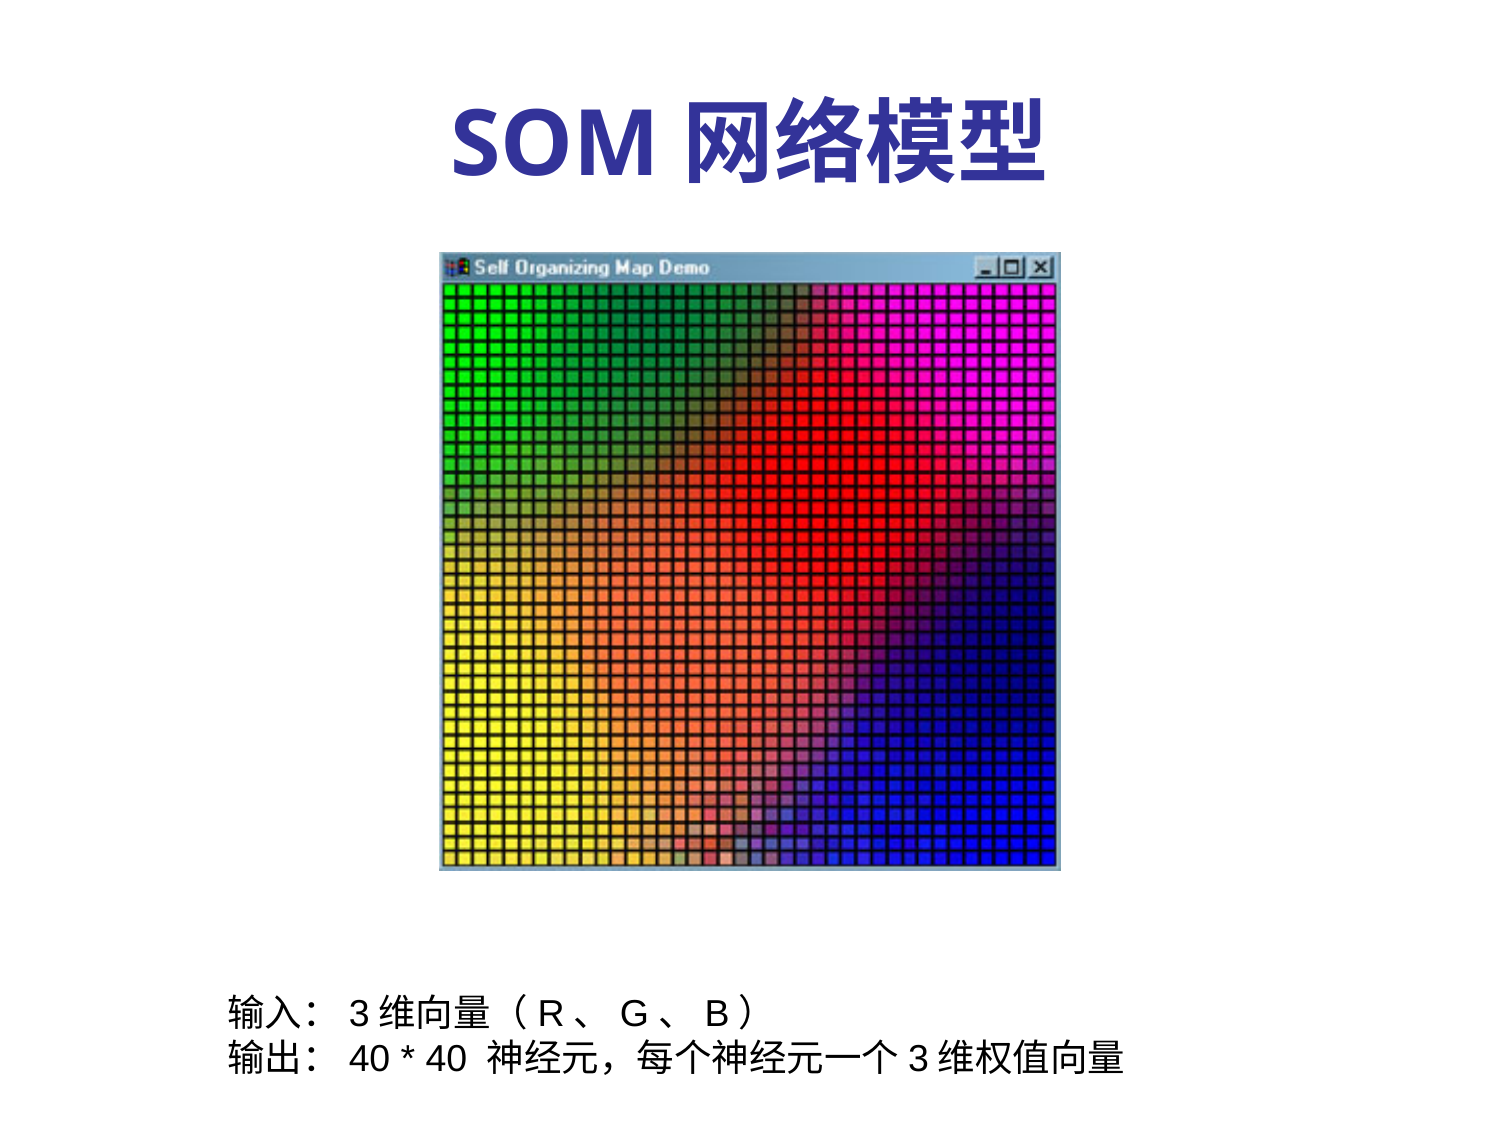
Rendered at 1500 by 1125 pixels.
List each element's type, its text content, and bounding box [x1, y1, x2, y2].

text_box 输入：3维向量（R、G、B） 输出：40 * 40 神经元，每个神经元一个3维权值向量 [212, 981, 1270, 1087]
picture [439, 251, 1061, 872]
title SOM网络模型 [75, 45, 1425, 233]
